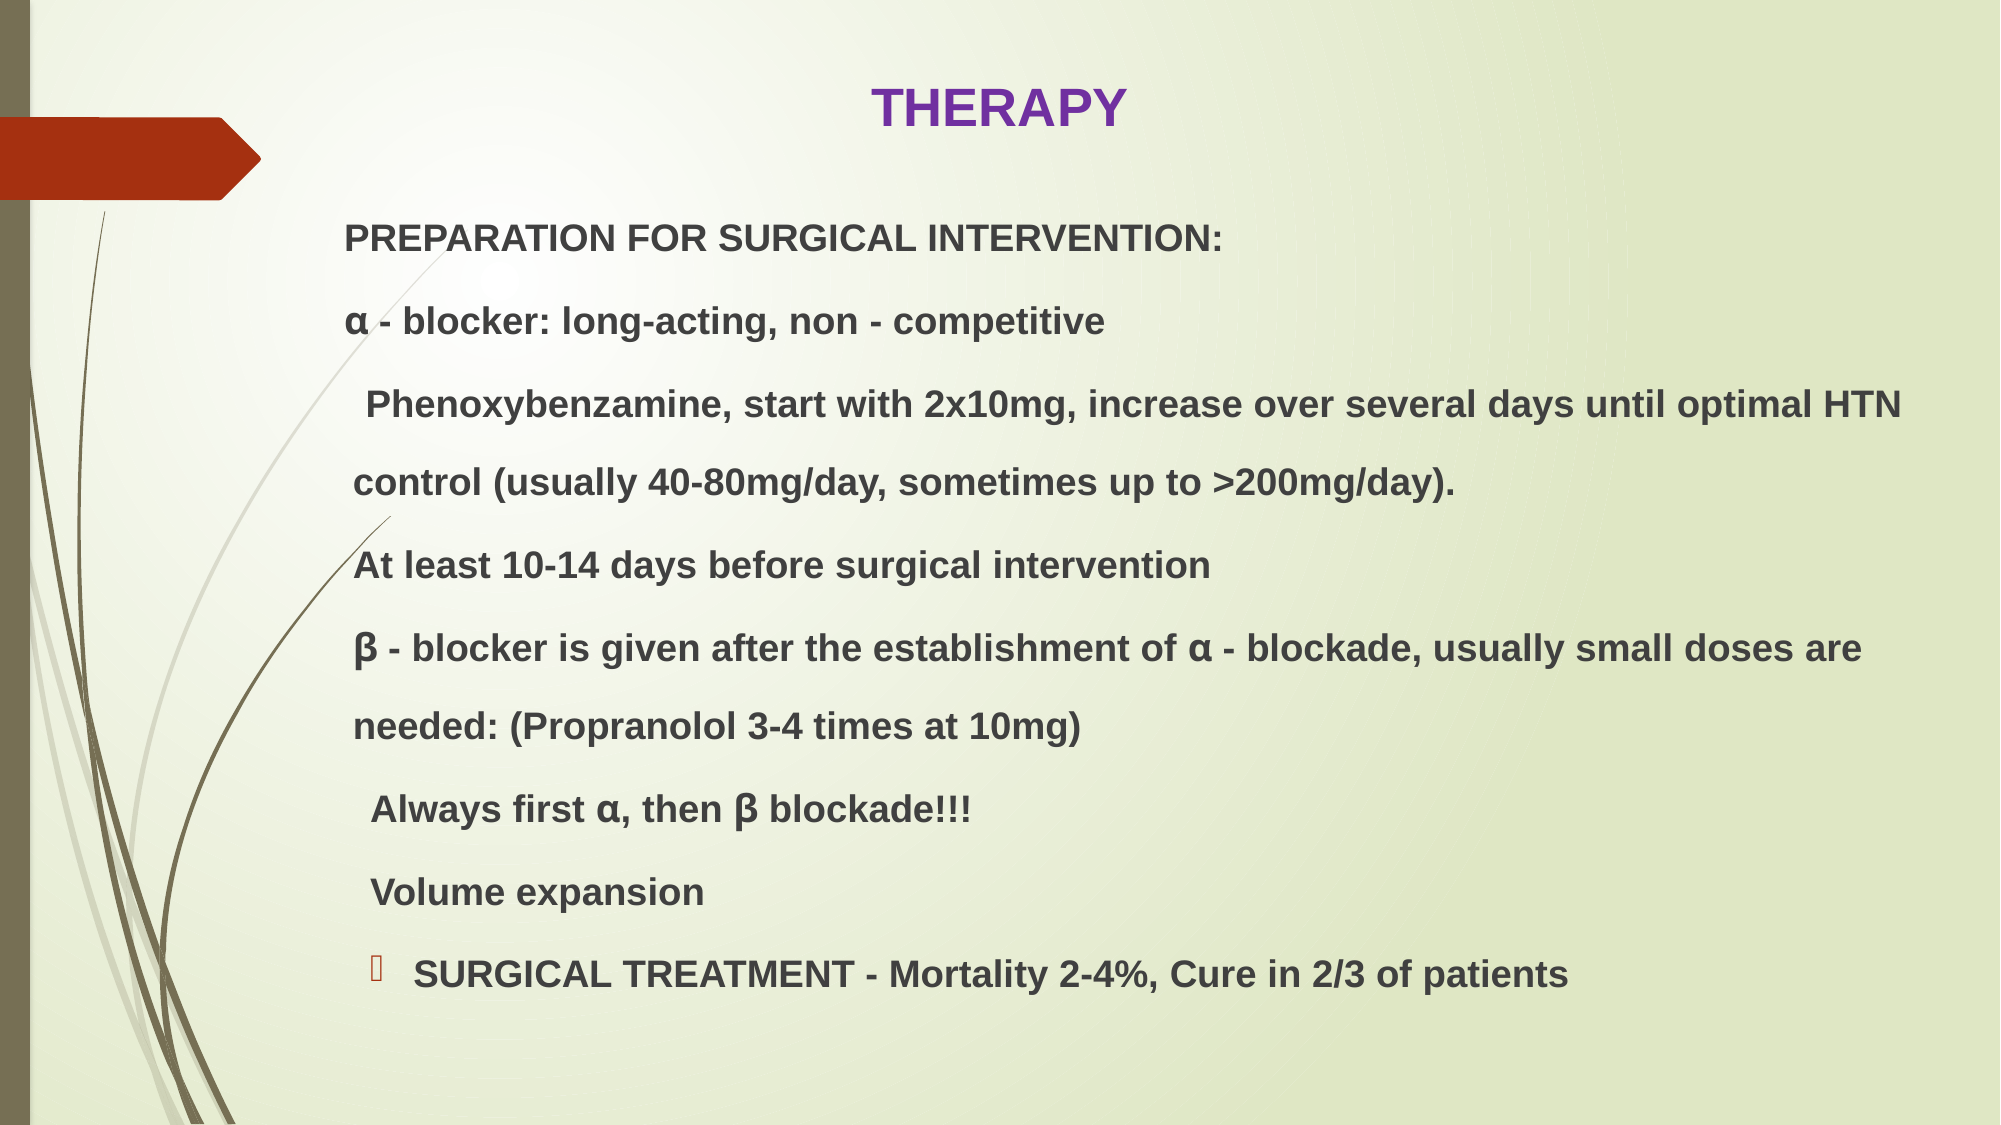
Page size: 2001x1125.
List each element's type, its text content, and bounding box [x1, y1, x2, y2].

title THERAPY [249, 0, 1750, 145]
list PREPARATION FOR SURGICAL INTERVENTION: α - blocker: long-acting, non - competitive Phenoxybenzamine, start with 2x10mg, increase over several days until optimal HTN control (usually 40-80mg/day, sometimes up to >200mg/day). At least 10-14 days before surgical intervention β - blocker is given after the establishment of α - blockade, usually small doses are needed: (Propranolol 3-4 times at 10mg) Always first α, then β blockade!!! Volume expansion SURGICAL TREATMENT - Mortality 2-4%, Cure in 2/3 of patients [286, 173, 1975, 1006]
